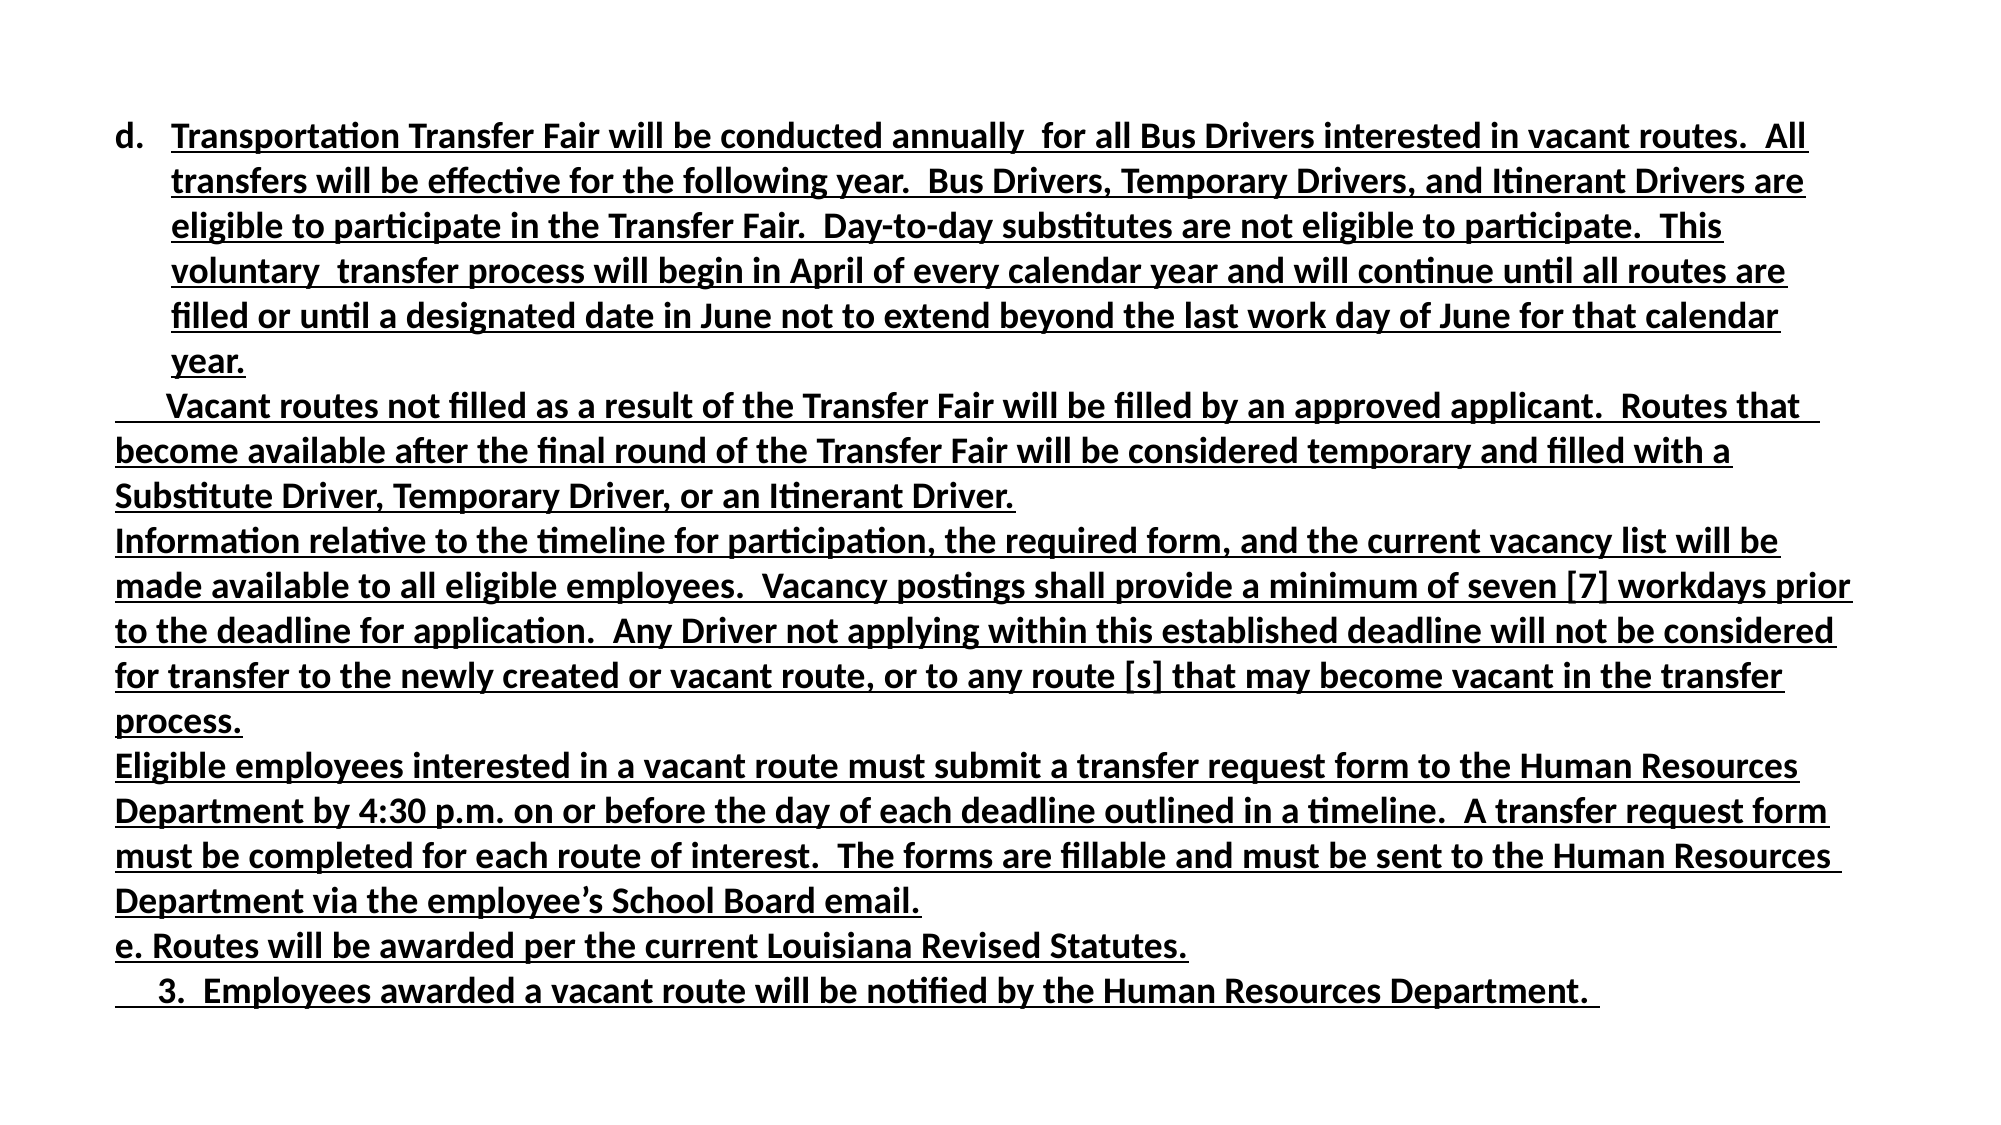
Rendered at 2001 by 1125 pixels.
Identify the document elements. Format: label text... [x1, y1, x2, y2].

text_box Transportation Transfer Fair will be conducted annually for all Bus Drivers interested in vacant routes. All transfers will be effective for the following year. Bus Drivers, Temporary Drivers, and Itinerant Drivers are eligible to participate in the Transfer Fair. Day-to-day substitutes are not eligible to participate. This voluntary transfer process will begin in April of every calendar year and will continue until all routes are filled or until a designated date in June not to extend beyond the last work day of June for that calendar year. Vacant routes not filled as a result of the Transfer Fair will be filled by an approved applicant. Routes that become available after the final round of the Transfer Fair will be considered temporary and filled with a Substitute Driver, Temporary Driver, or an Itinerant Driver. Information relative to the timeline for participation, the required form, and the current vacancy list will be made available to all eligible employees. Vacancy postings shall provide a minimum of seven [7] workdays prior to the deadline for application. Any Driver not applying within this established deadline will not be considered for transfer to the newly created or vacant route, or to any route [s] that may become vacant in the transfer process. Eligible employees interested in a vacant route must submit a transfer request form to the Human Resources Department by 4:30 p.m. on or before the day of each deadline outlined in a timeline. A transfer request form must be completed for each route of interest. The forms are fillable and must be sent to the Human Resources Department via the employee’s School Board email. e. Routes will be awarded per the current Louisiana Revised Statutes. 3. Employees awarded a vacant route will be notified by the Human Resources Department. [99, 103, 1875, 1018]
